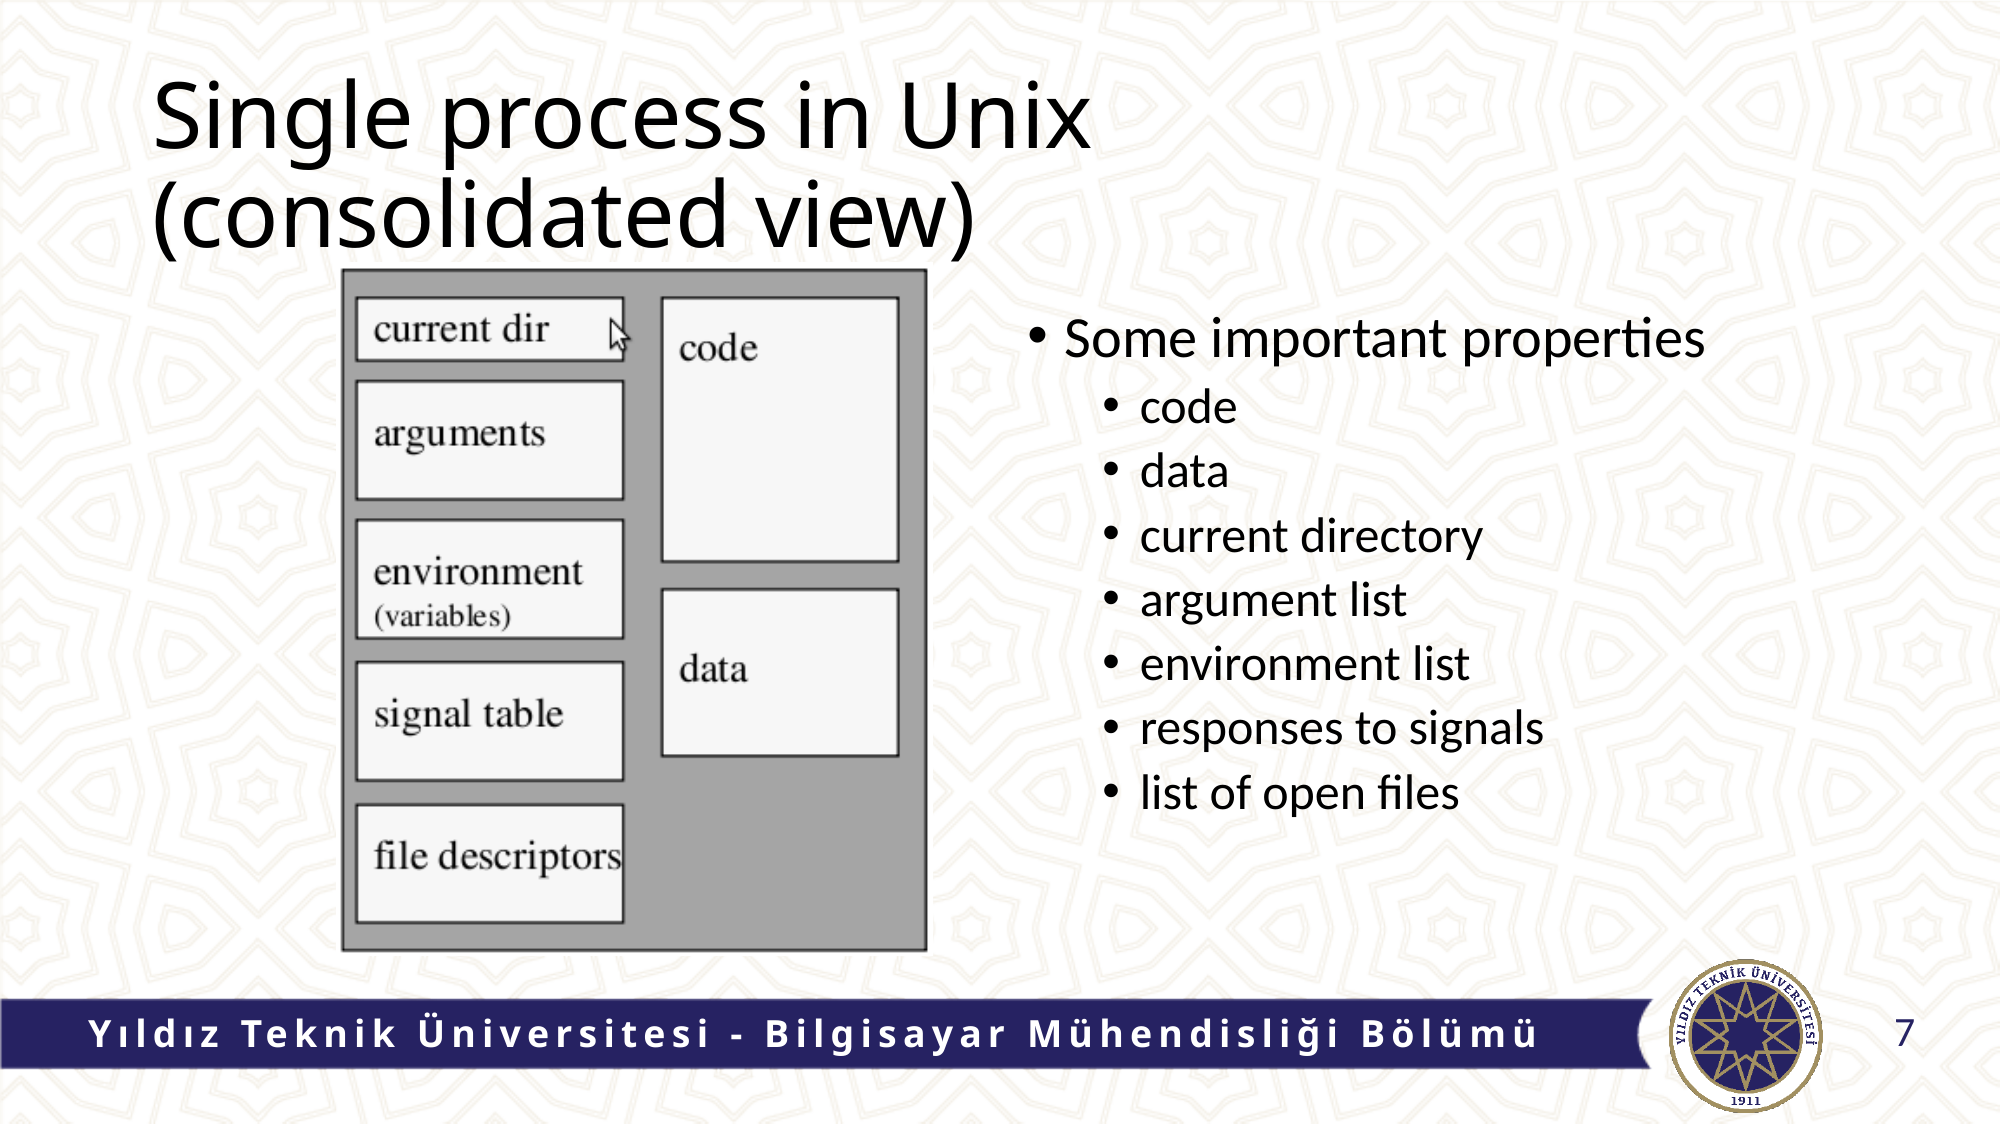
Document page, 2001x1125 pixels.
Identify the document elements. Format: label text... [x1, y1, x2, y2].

text_box Some important properties code data current directory argument list environment list responses to signals list of open files [1012, 299, 1863, 1014]
text_box Yıldız Teknik Üniversitesi - Bilgisayar Mühendisliği Bölümü [0, 997, 1627, 1069]
picture [0, 0, 2000, 1125]
text_box 7 [1827, 1000, 1983, 1060]
text_box Single process in Unix (consolidated view) [137, 59, 1863, 278]
